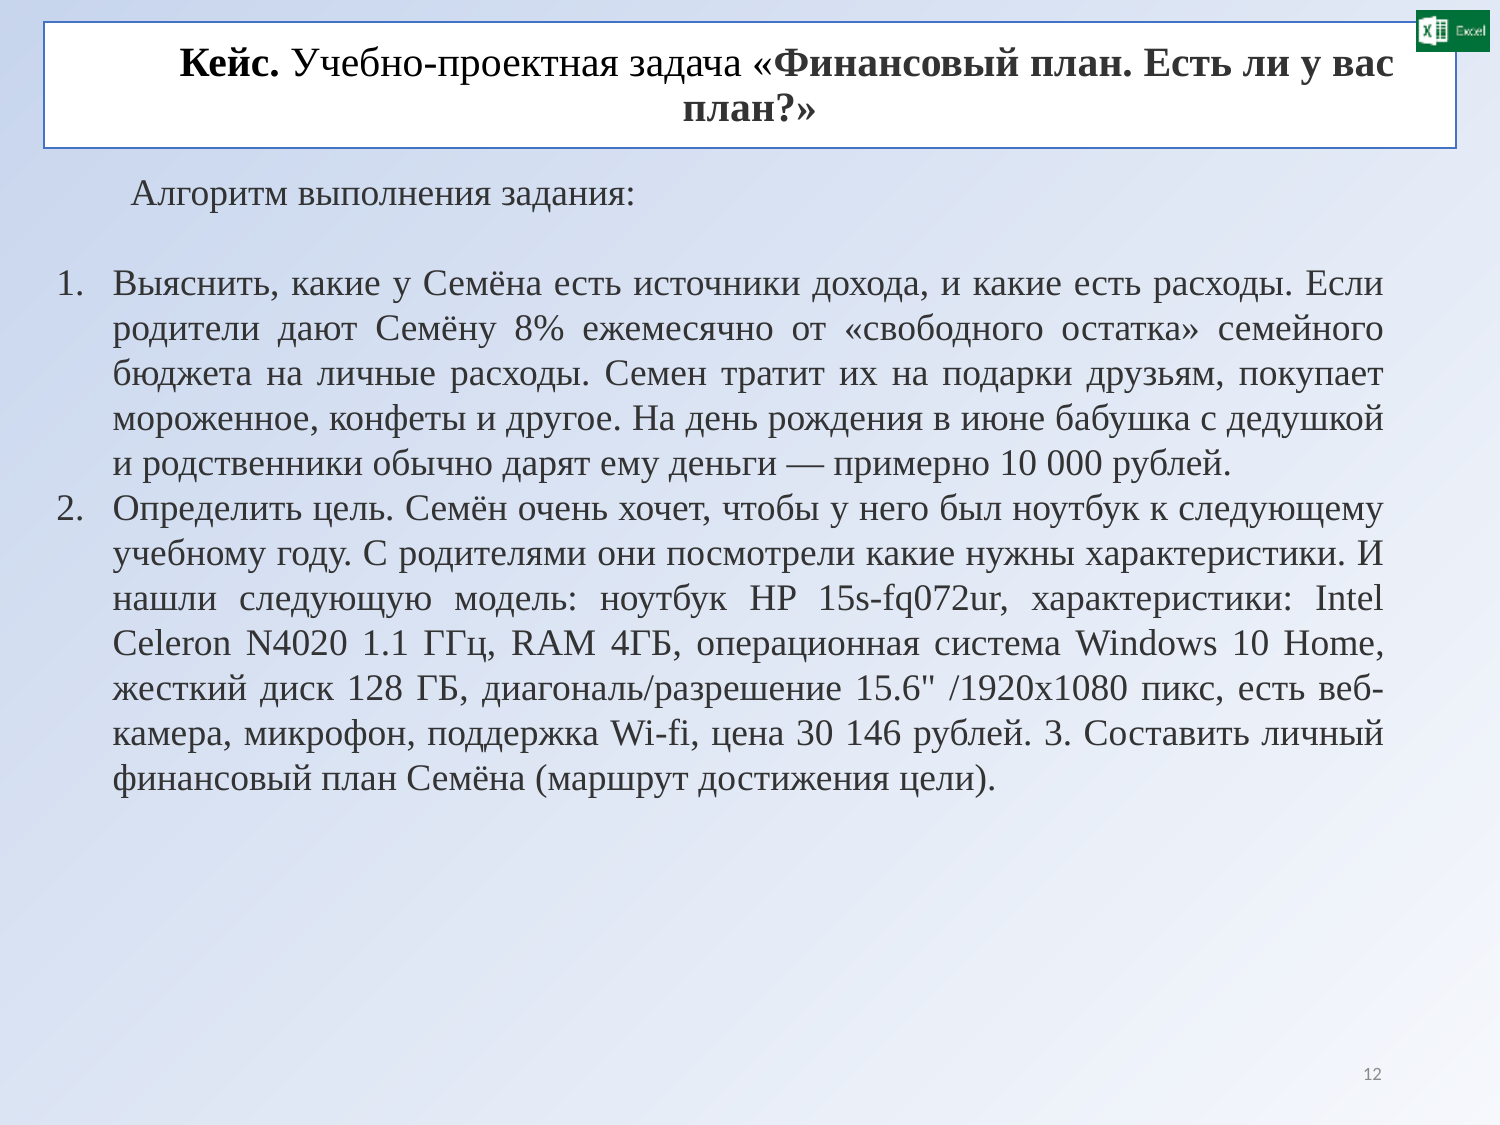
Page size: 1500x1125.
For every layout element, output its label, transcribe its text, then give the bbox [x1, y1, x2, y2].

text_box Алгоритм выполнения задания: Выяснить, какие у Семёна есть источники дохода, и какие есть расходы. Если родители дают Семёну 8% ежемесячно от «свободного остатка» семейного бюджета на личные расходы. Семен тратит их на подарки друзьям, покупает мороженное, конфеты и другое. На день рождения в июне бабушка с дедушкой и родственники обычно дарят ему деньги — примерно 10 000 рублей. Определить цель. Семён очень хочет, чтобы у него был ноутбук к следующему учебному году. С родителями они посмотрели какие нужны характеристики. И нашли следующую модель: ноутбук HP 15s-fq072ur, характеристики: Intel Celeron N4020 1.1 ГГц, RAM 4ГБ, операционная система Windows 10 Home, жесткий диск 128 ГБ, диагональ/разрешение 15.6" /1920x1080 пикс, есть веб-камера, микрофон, поддержка Wi-fi, цена 30 146 рублей. 3. Составить личный финансовый план Семёна (маршрут достижения цели). [41, 160, 1401, 805]
slide_number 12 [1059, 1042, 1397, 1103]
list [29, 262, 1500, 1071]
title Кейс. Учебно-проектная задача «Финансовый план. Есть ли у вас план?» [43, 21, 1457, 149]
picture [1416, 10, 1490, 52]
